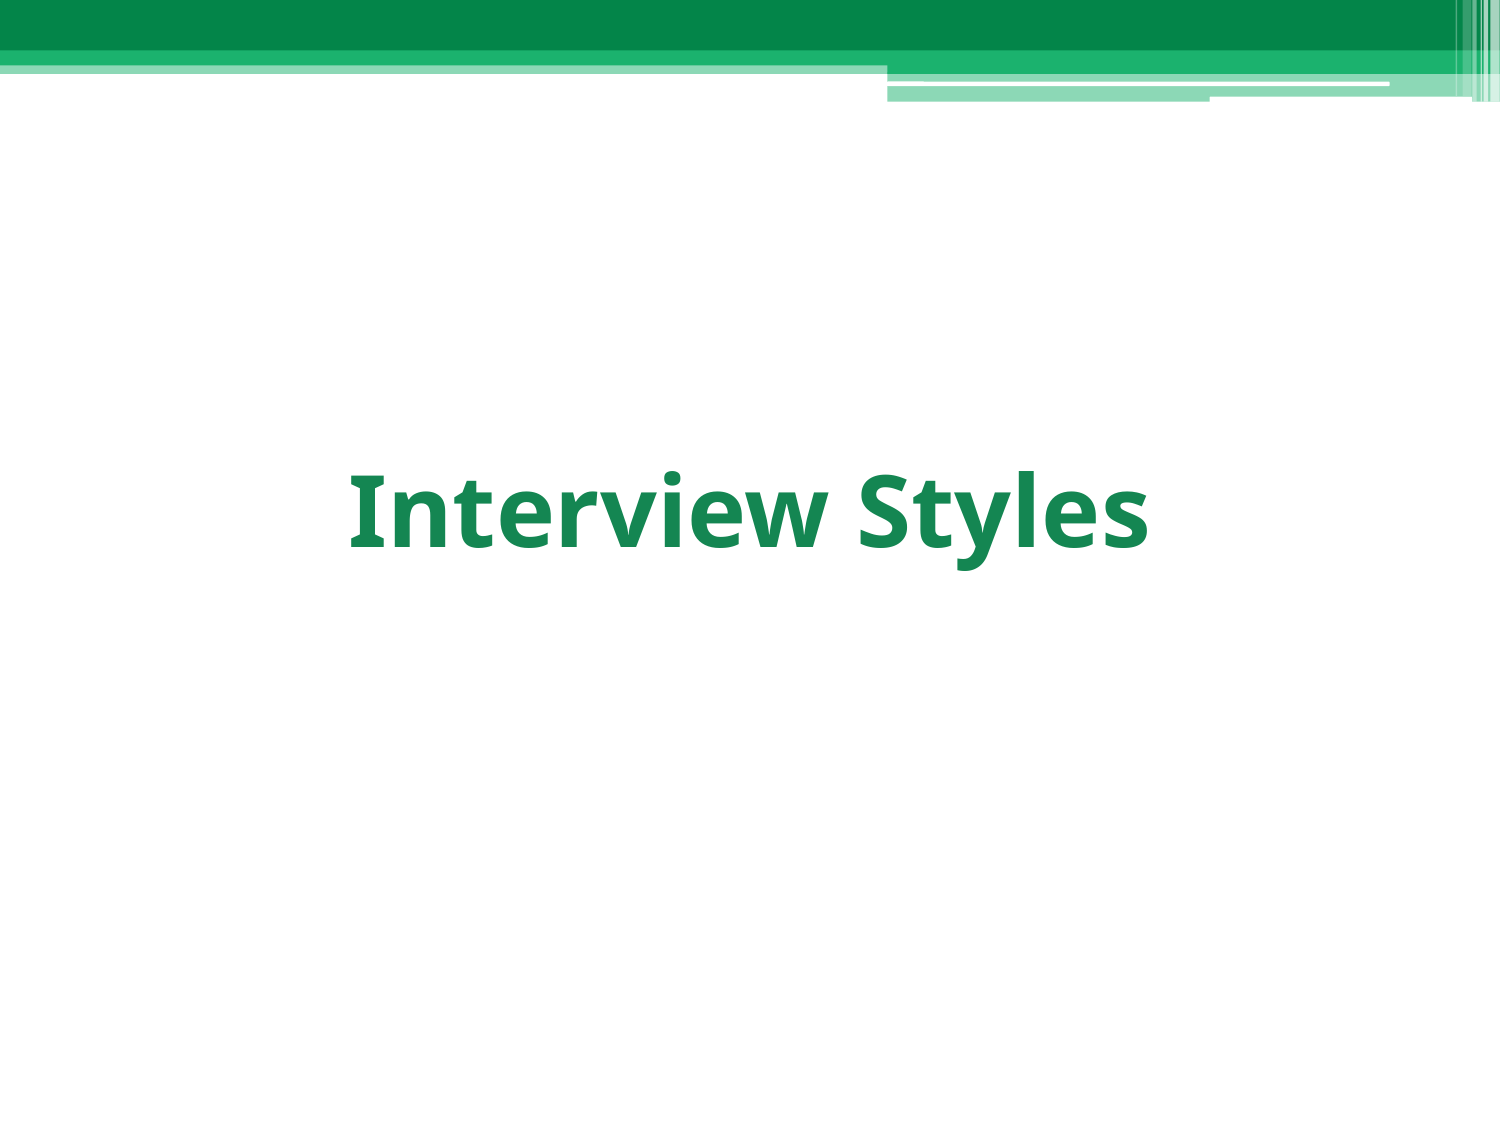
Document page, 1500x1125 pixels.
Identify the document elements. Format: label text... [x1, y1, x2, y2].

text_box Interview Styles [112, 451, 1388, 575]
